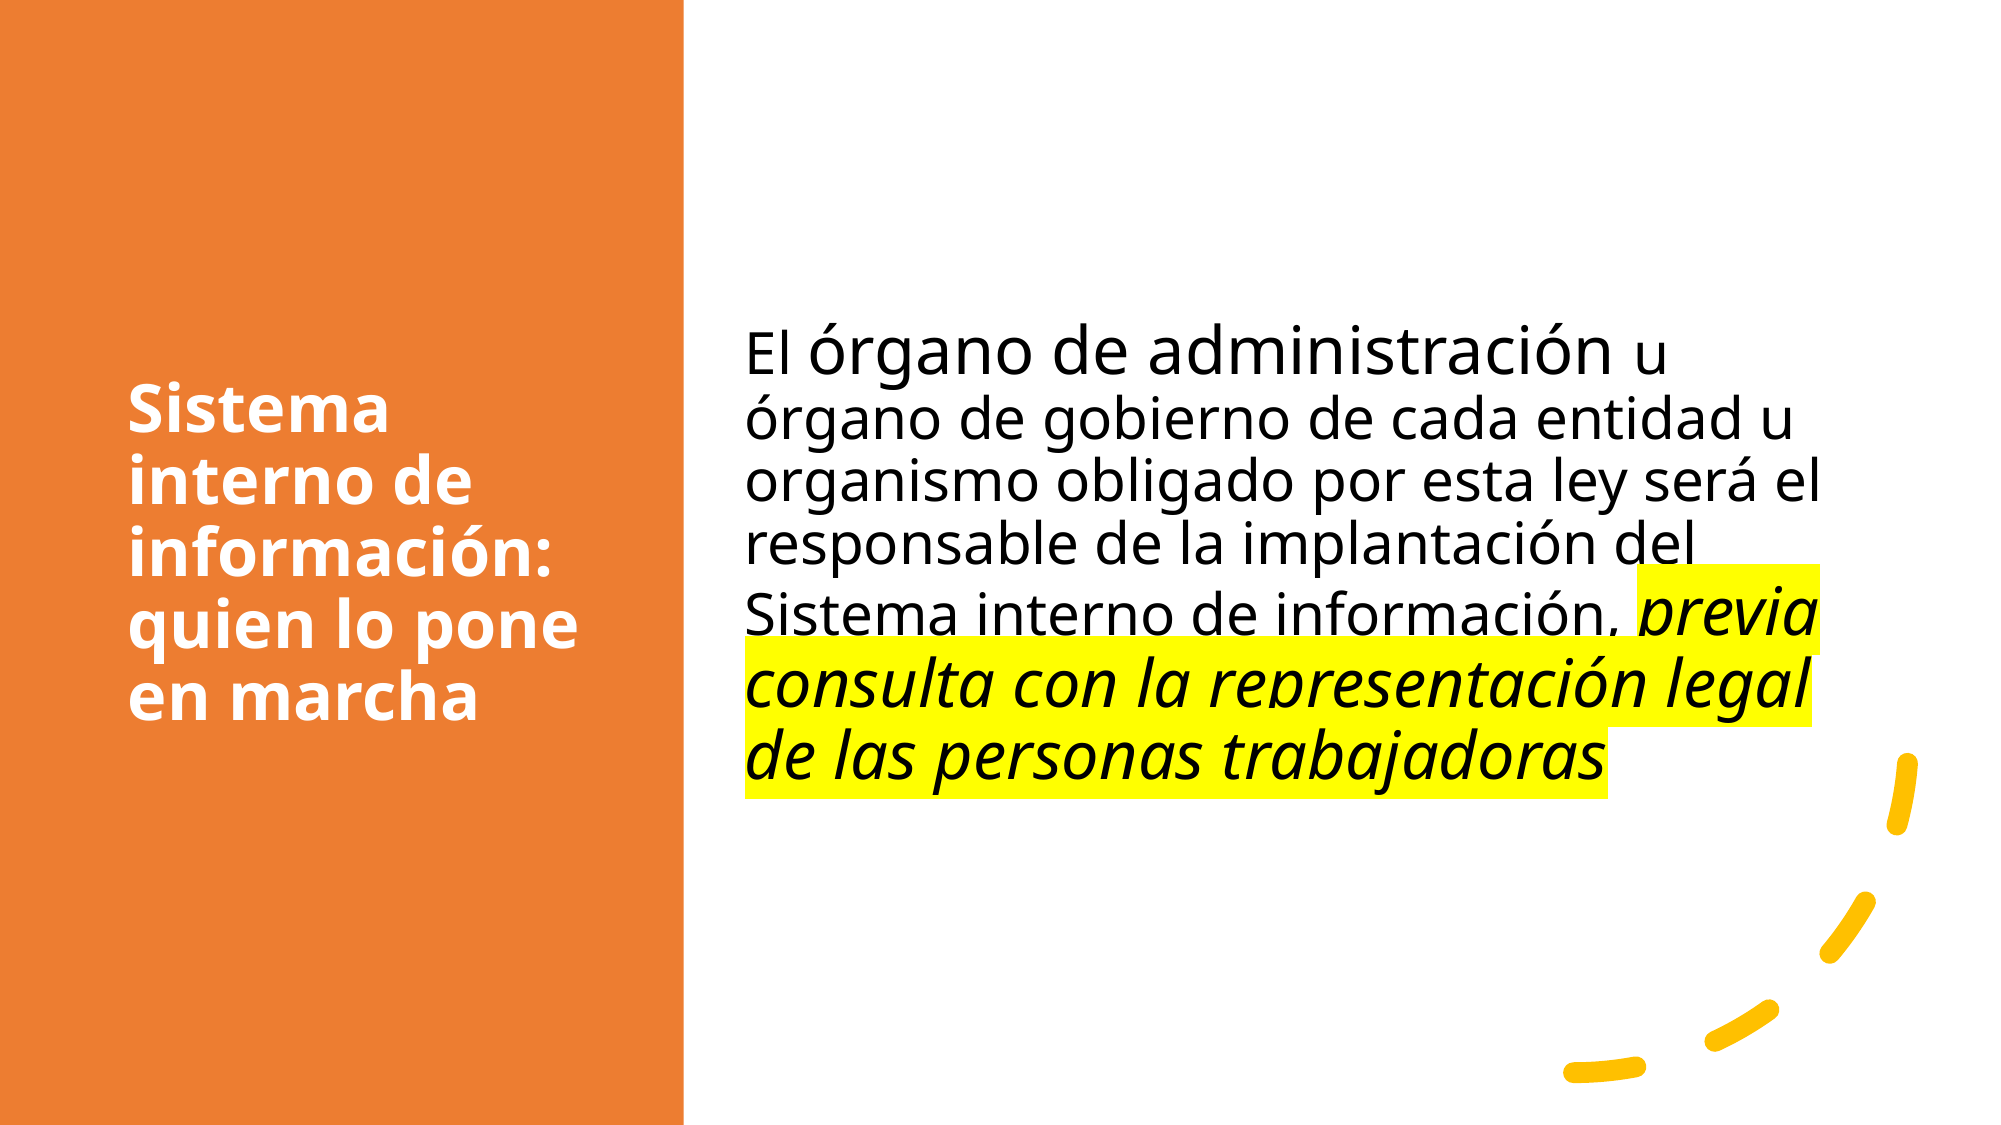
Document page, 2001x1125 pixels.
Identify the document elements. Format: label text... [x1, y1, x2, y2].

text_box [1863, 737, 1909, 907]
list El órgano de administración u órgano de gobierno de cada entidad u organismo obligado por esta ley será el responsable de la implantación del Sistema interno de información, previa consulta con la representación legal de las personas trabajadoras [729, 97, 1863, 1014]
text_box [1573, 1014, 1763, 1073]
text_box [684, 0, 2000, 1125]
text_box [0, 0, 684, 1125]
title Sistema interno de información: quien lo pone en marcha [112, 97, 638, 1014]
